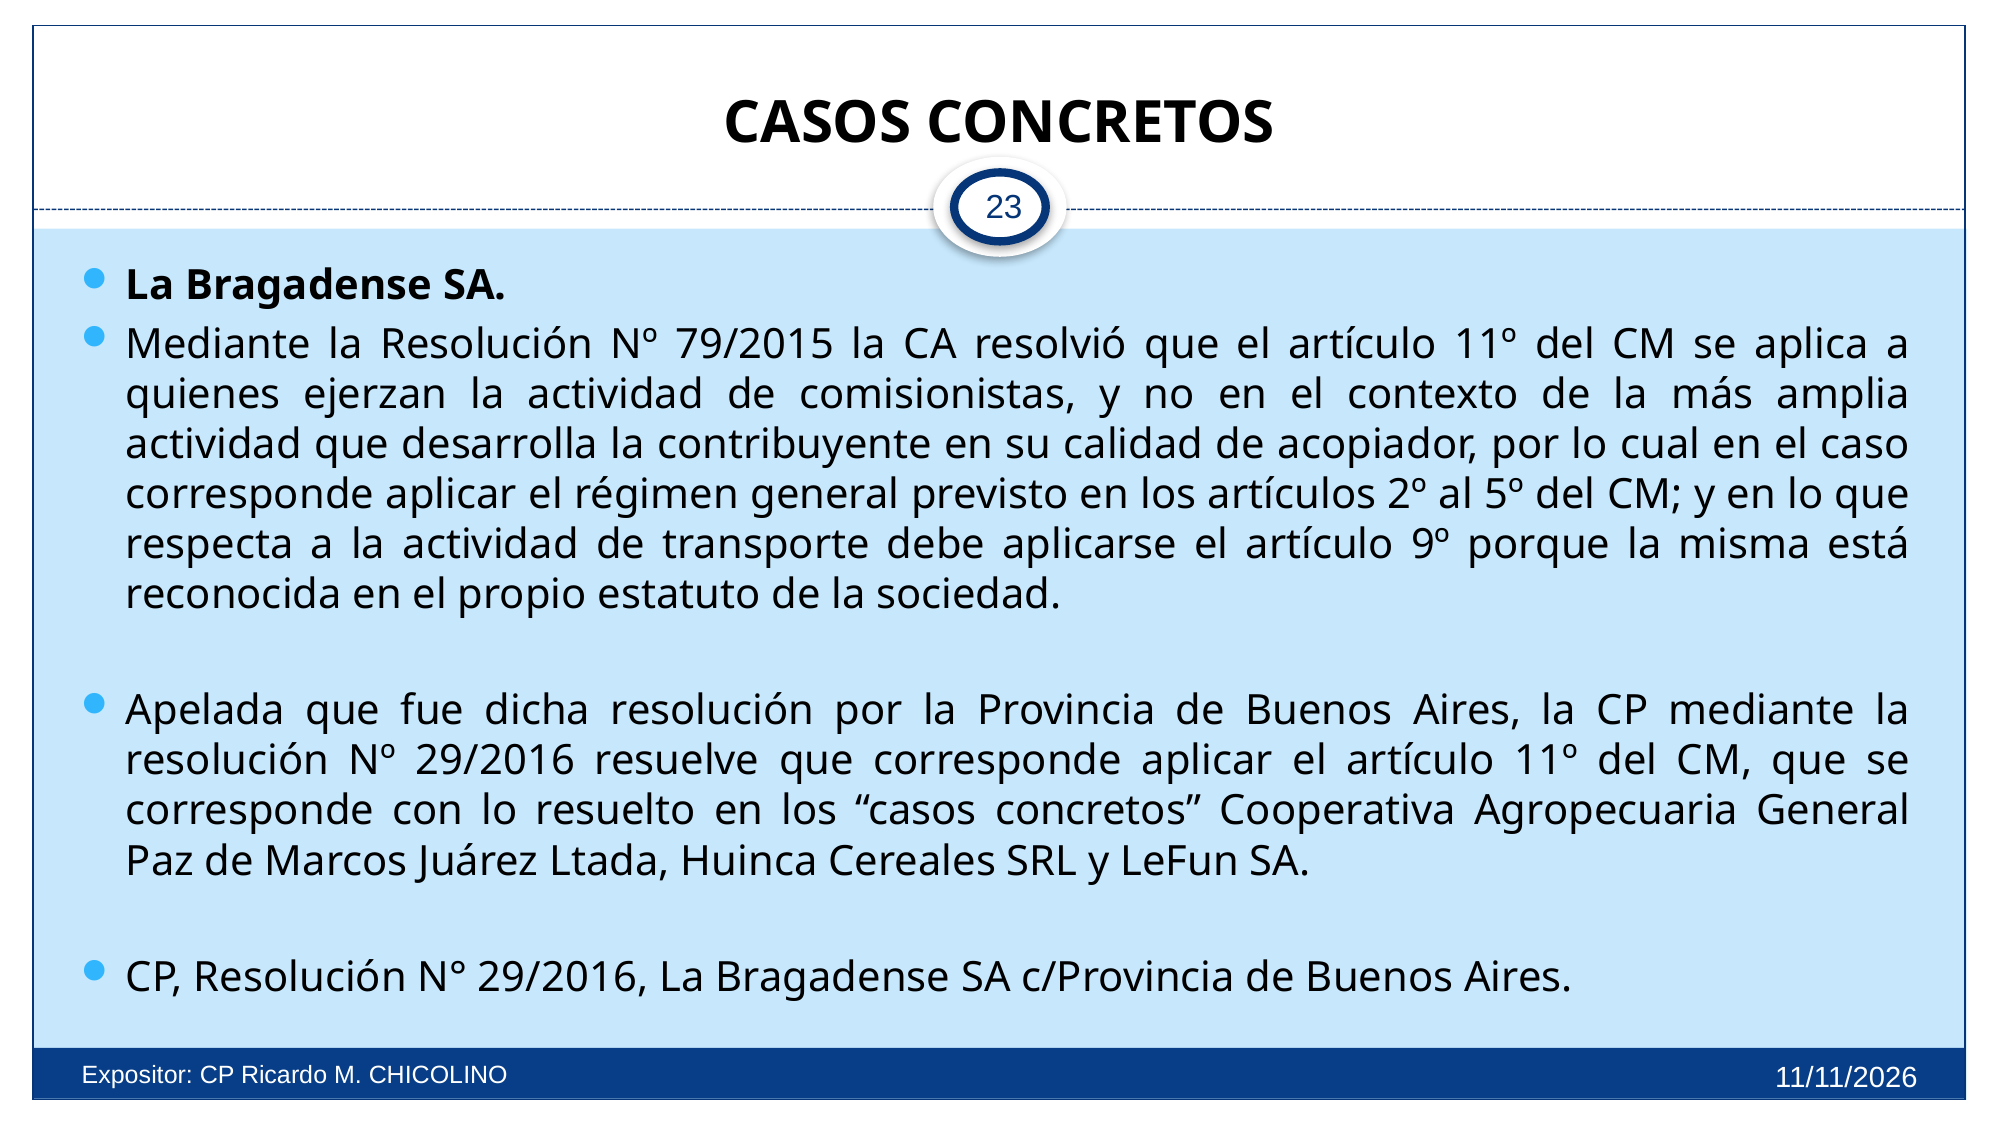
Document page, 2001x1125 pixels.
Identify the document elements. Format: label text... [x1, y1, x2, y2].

slide_number 23 [954, 168, 1055, 241]
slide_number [1266, 1050, 1933, 1111]
footer Expositor: CP Ricardo M. CHICOLINO [66, 1051, 850, 1112]
list La Bragadense SA. Mediante la Resolución Nº 79/2015 la CA resolvió que el artículo 11º del CM se aplica a quienes ejerzan la actividad de comisionistas, y no en el contexto de la más amplia actividad que desarrolla la contribuyente en su calidad de acopiador, por lo cual en el caso corresponde aplicar el régimen general previsto en los artículos 2º al 5º del CM; y en lo que respecta a la actividad de transporte debe aplicarse el artículo 9º porque la misma está reconocida en el propio estatuto de la sociedad. Apelada que fue dicha resolución por la Provincia de Buenos Aires, la CP mediante la resolución Nº 29/2016 resuelve que corresponde aplicar el artículo 11º del CM, que se corresponde con lo resuelto en los “casos concretos” Cooperativa Agropecuaria General Paz de Marcos Juárez Ltada, Huinca Cereales SRL y LeFun SA. CP, Resolución N° 29/2016, La Bragadense SA c/Provincia de Buenos Aires. [66, 250, 1926, 1001]
title CASOS CONCRETOS [65, 37, 1933, 162]
